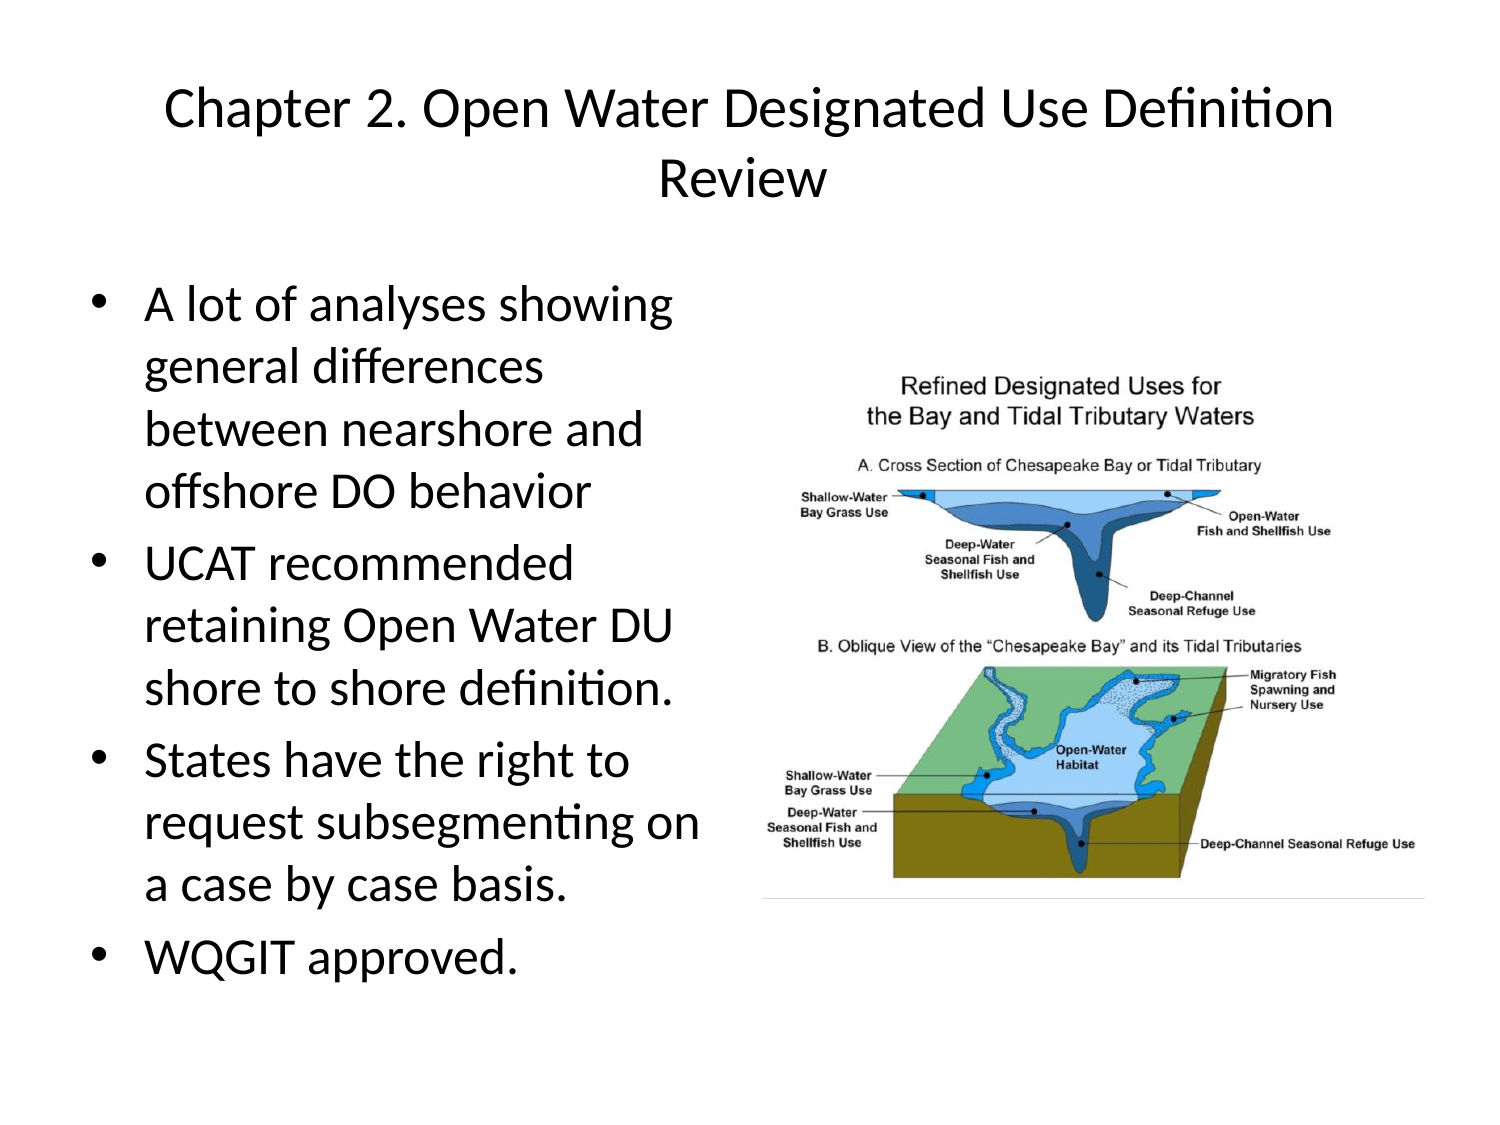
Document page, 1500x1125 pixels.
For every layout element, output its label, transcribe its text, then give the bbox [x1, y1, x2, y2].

list A lot of analyses showing general differences between nearshore and offshore DO behavior UCAT recommended retaining Open Water DU shore to shore definition. States have the right to request subsegmenting on a case by case basis. WQGIT approved. [75, 262, 738, 1005]
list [762, 368, 1426, 899]
title Chapter 2. Open Water Designated Use Definition Review [75, 45, 1425, 233]
